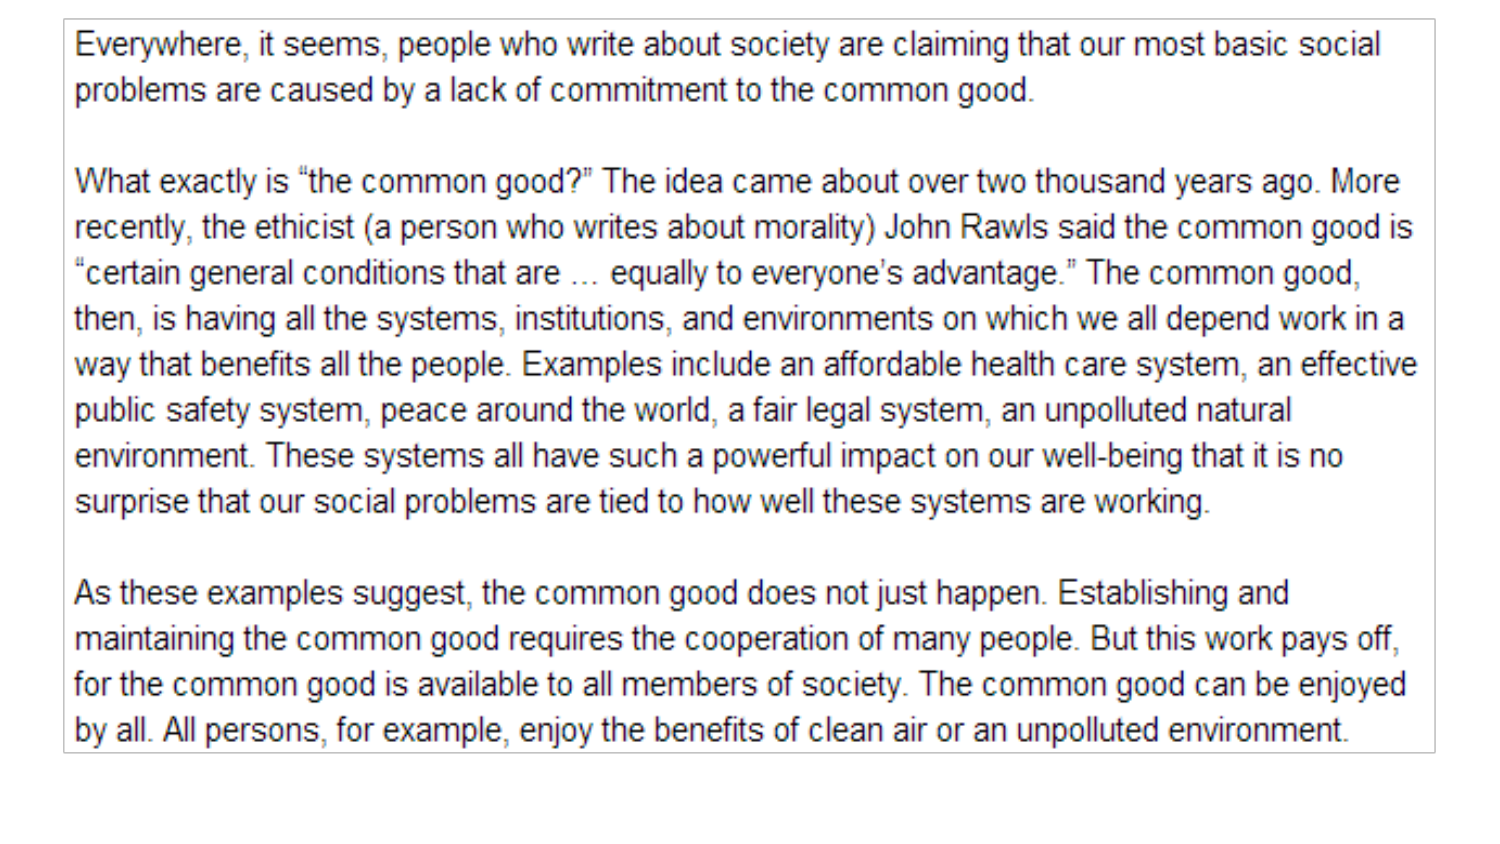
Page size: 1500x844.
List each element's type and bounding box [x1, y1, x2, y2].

picture [60, 15, 1440, 758]
